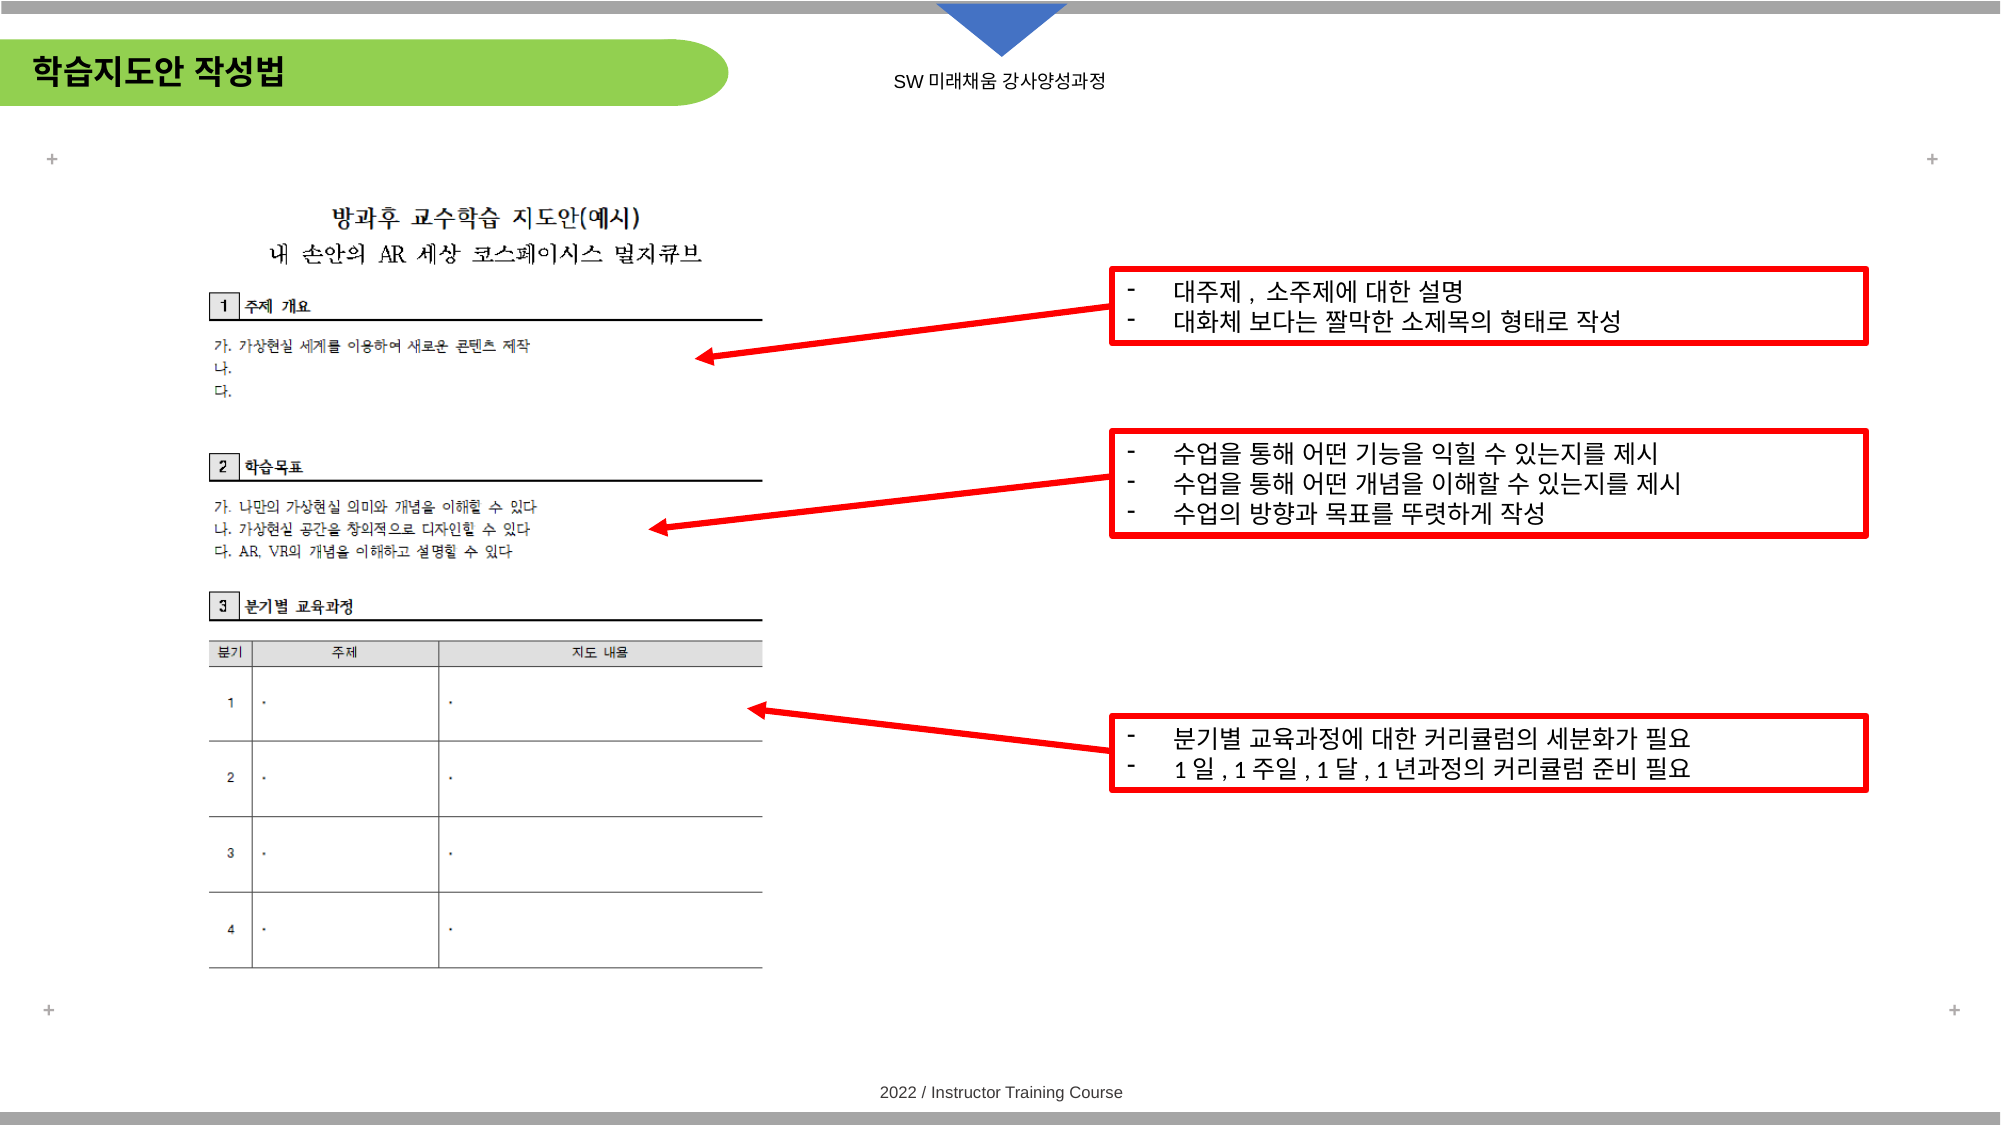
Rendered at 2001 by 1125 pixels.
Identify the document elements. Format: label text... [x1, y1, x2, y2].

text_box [694, 306, 1113, 359]
text_box 대주제, 소주제에 대한 설명 대화체 보다는 짤막한 소제목의 형태로 작성 [1112, 268, 1867, 344]
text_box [648, 476, 1113, 530]
title 학습지도안 작성법 [18, 41, 686, 107]
picture [176, 171, 803, 995]
text_box 수업을 통해 어떤 기능을 익힐 수 있는지를 제시 수업을 통해 어떤 개념을 이해할 수 있는지를 제시 수업의 방향과 목표를 뚜렷하게 작성 [1112, 430, 1867, 536]
text_box 분기별 교육과정에 대한 커리큘럼의 세분화가 필요 1일, 1주일, 1달, 1년과정의 커리큘럼 준비 필요 [1112, 715, 1867, 791]
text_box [746, 708, 1113, 752]
